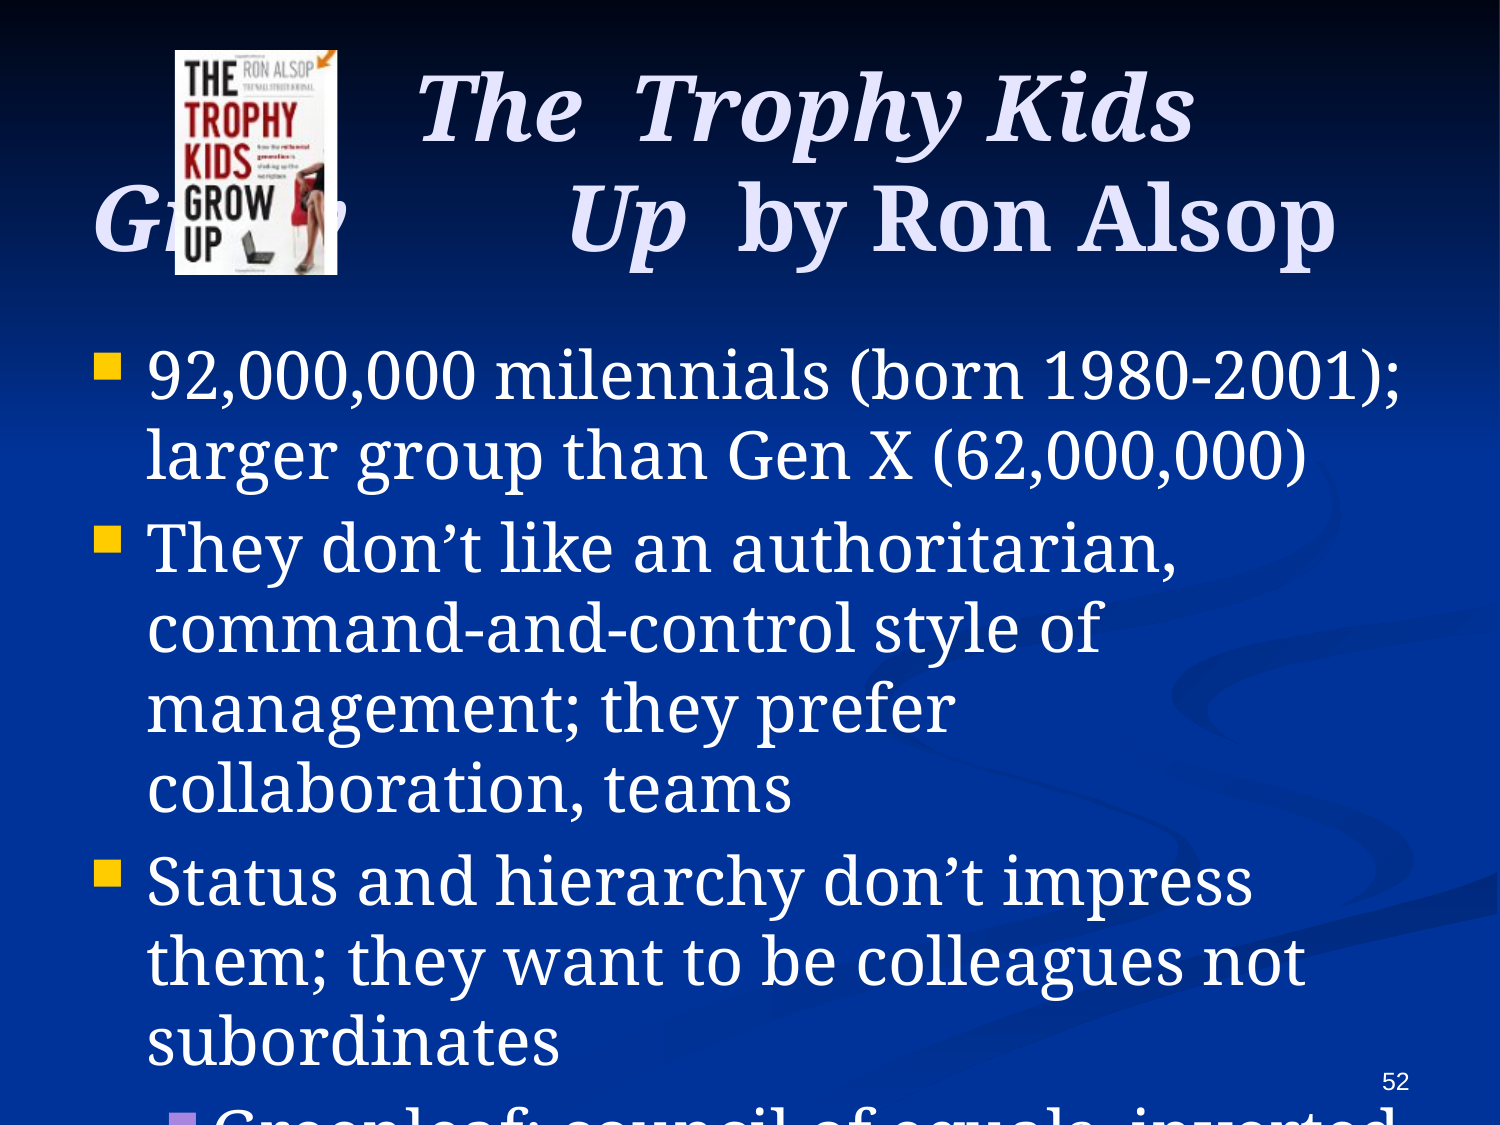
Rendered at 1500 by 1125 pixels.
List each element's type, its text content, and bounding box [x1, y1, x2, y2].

picture [174, 49, 338, 276]
title The Trophy Kids Grow Up by Ron Alsop [74, 44, 1426, 276]
slide_number 52 [1074, 1024, 1426, 1104]
list 92,000,000 milennials (born 1980-2001); larger group than Gen X (62,000,000) They don’t like an authoritarian, command-and-control style of management; they prefer collaboration, teams Status and hierarchy don’t impress them; they want to be colleagues not subordinates Greenleaf: council of equals, inverted pyramid [74, 324, 1426, 1006]
